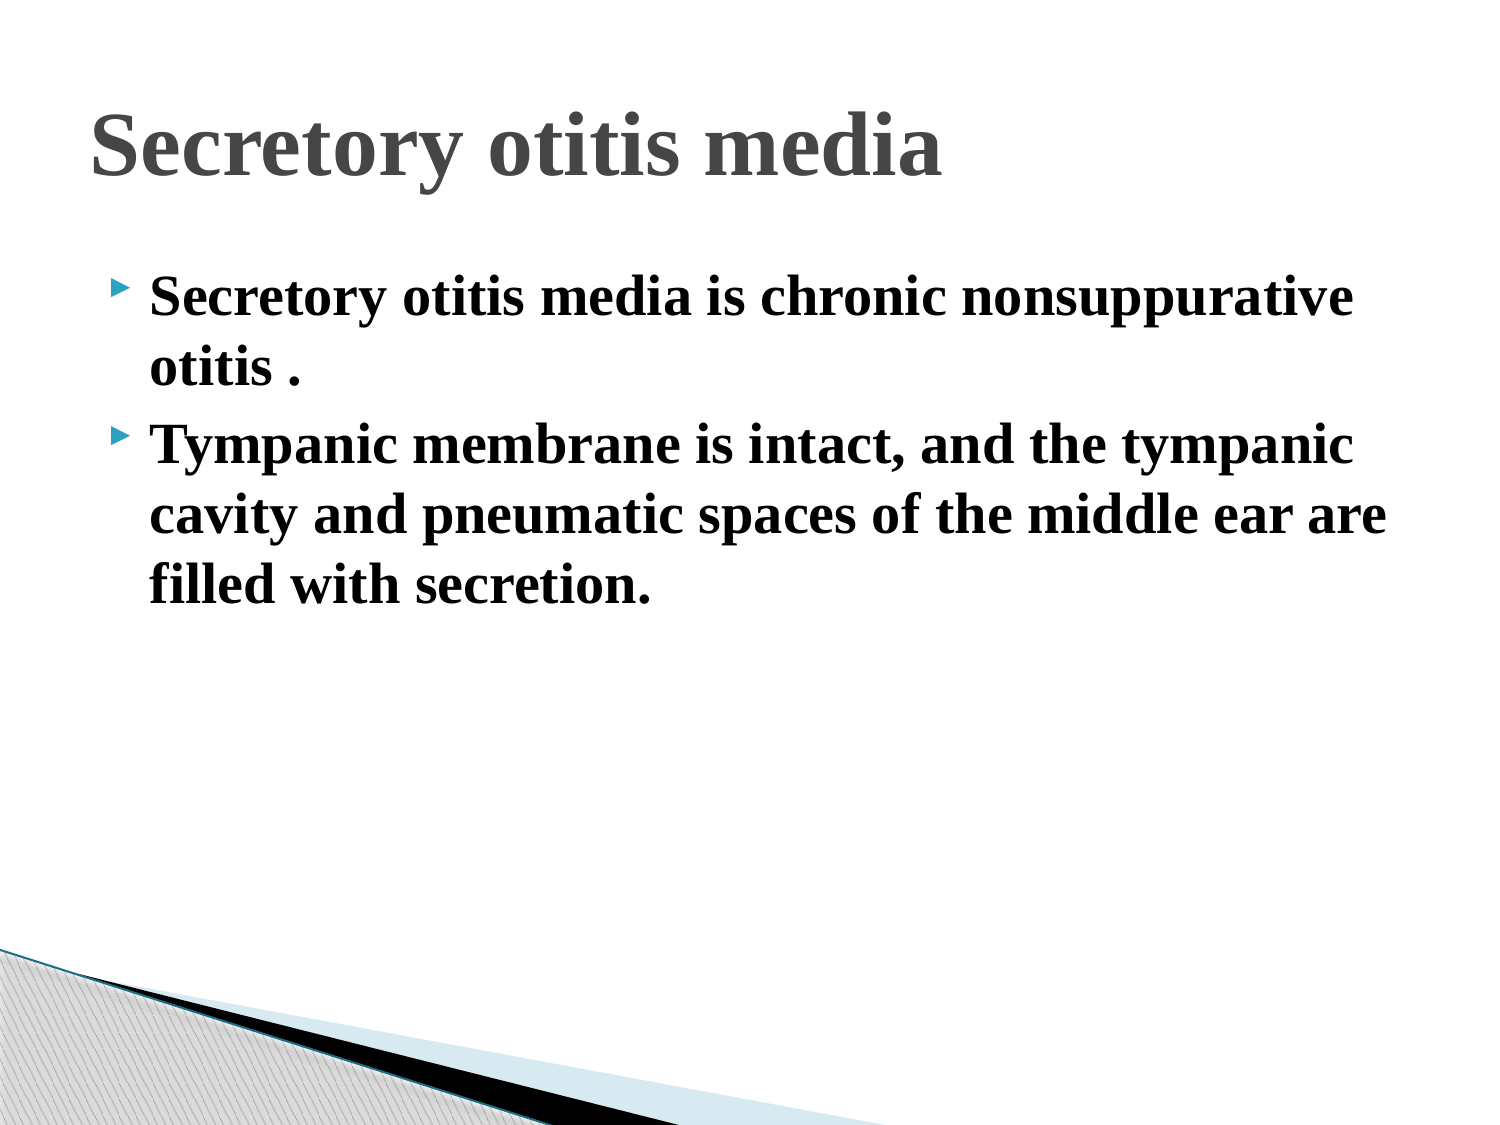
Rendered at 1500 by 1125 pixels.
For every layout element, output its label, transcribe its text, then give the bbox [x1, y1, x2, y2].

list Secretory otitis media is chronic nonsuppurative otitis . Tympanic membrane is intact, and the tympanic cavity and pneumatic spaces of the middle ear are filled with secretion. [75, 249, 1425, 1063]
title Secretory otitis media [75, 45, 1425, 233]
